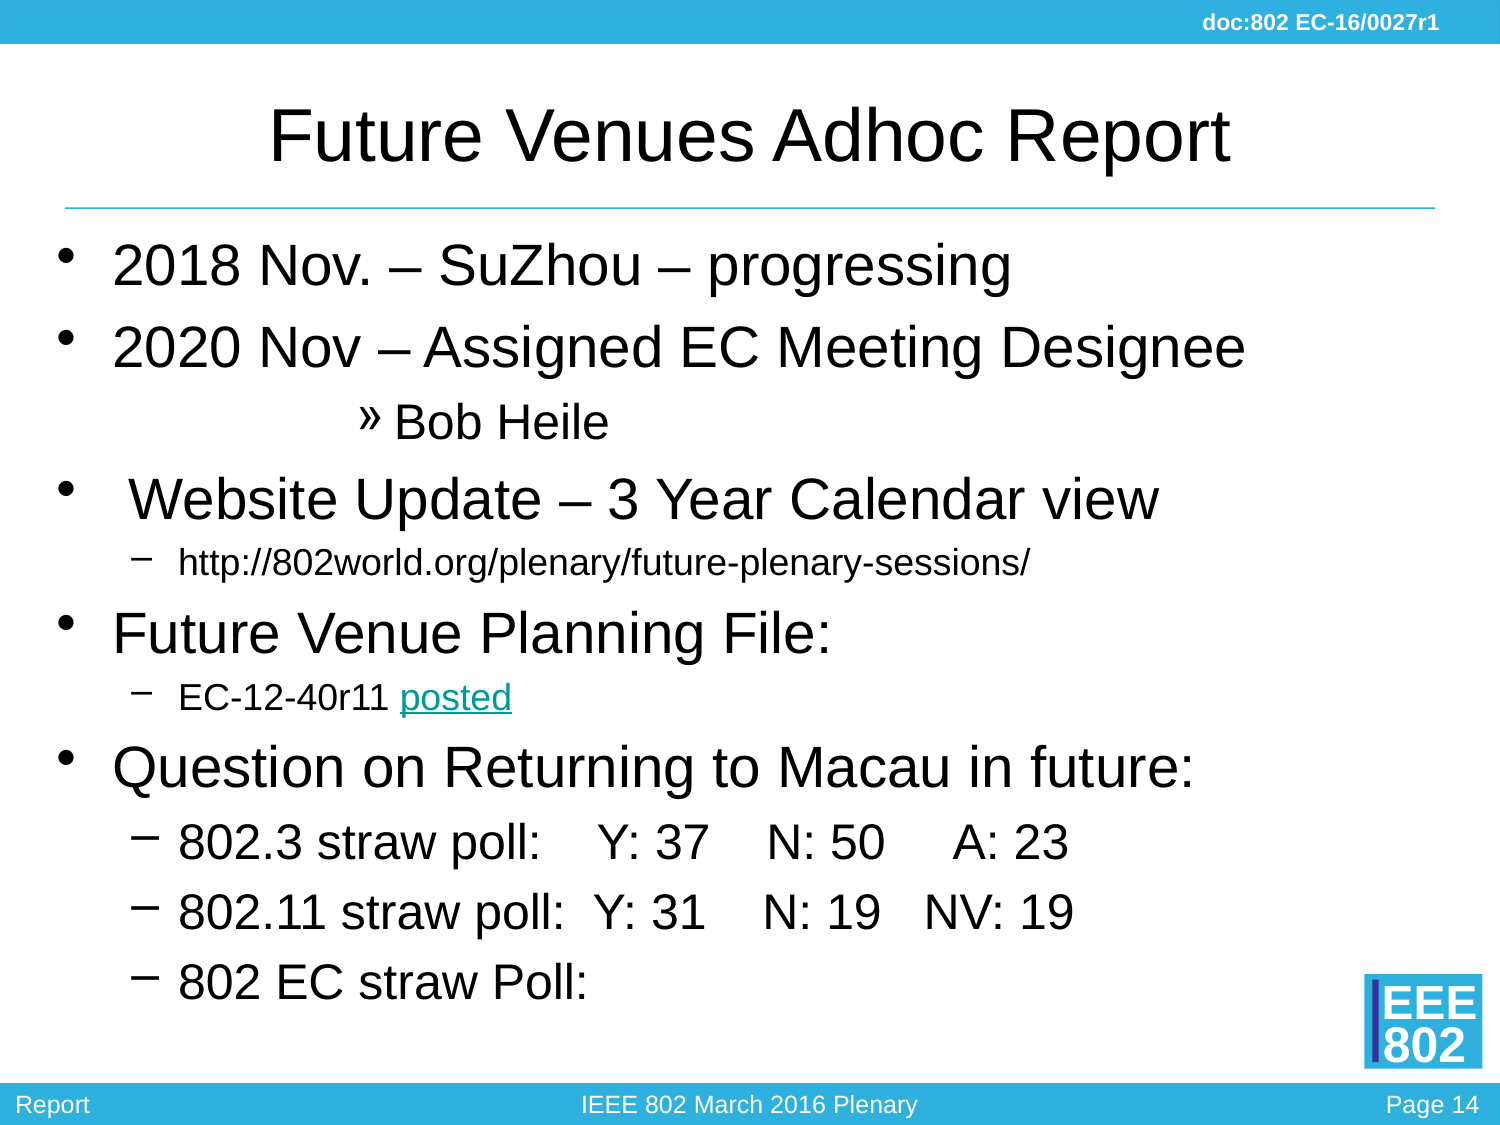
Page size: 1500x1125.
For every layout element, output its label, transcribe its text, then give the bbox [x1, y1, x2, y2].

list 2018 Nov. – SuZhou – progressing 2020 Nov – Assigned EC Meeting Designee Bob Heile Website Update – 3 Year Calendar view http://802world.org/plenary/future-plenary-sessions/ Future Venue Planning File: EC-12-40r11 posted Question on Returning to Macau in future: 802.3 straw poll: Y: 37 N: 50 A: 23 802.11 straw poll: Y: 31 N: 19 NV: 19 802 EC straw Poll: [41, 220, 1463, 1075]
title Future Venues Adhoc Report [75, 66, 1425, 197]
